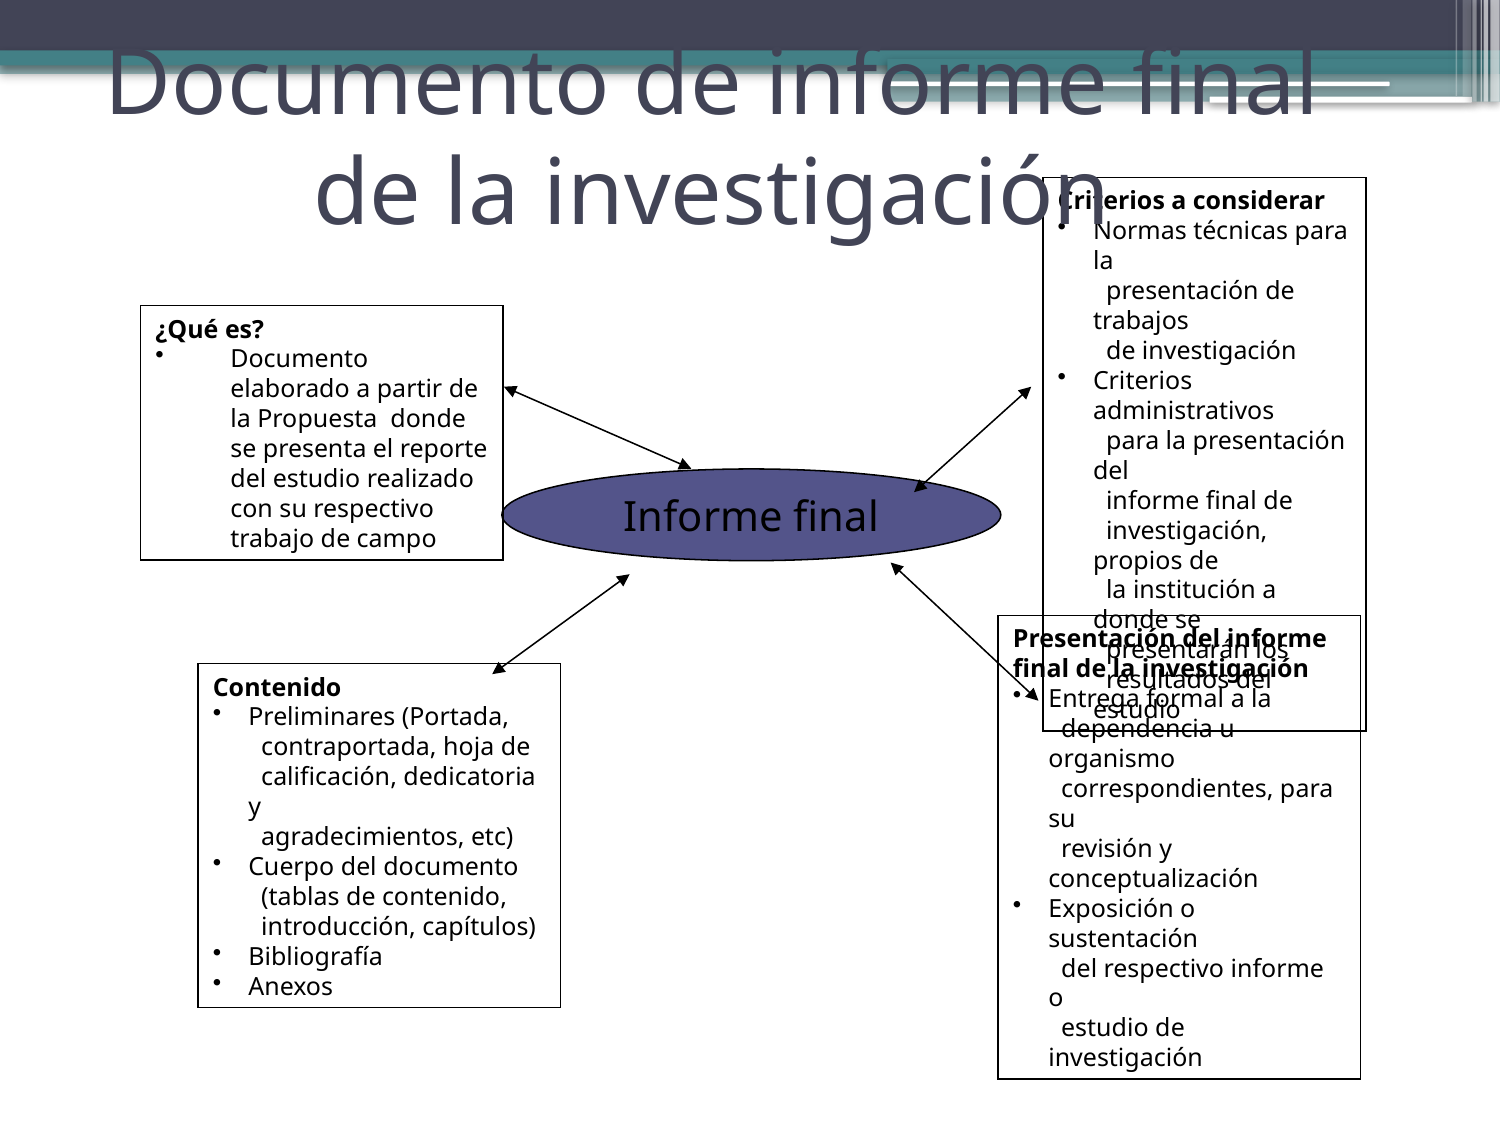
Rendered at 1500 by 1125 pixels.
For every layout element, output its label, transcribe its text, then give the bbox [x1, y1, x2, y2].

text_box Documento de informe final de la investigación [74, 137, 1350, 250]
text_box [890, 562, 1039, 701]
text_box Presentación del informe final de la investigación Entrega formal a la dependencia u organismo correspondientes, para su revisión y conceptualización Exposición o sustentación del respectivo informe o estudio de investigación [998, 615, 1361, 1080]
text_box Contenido Preliminares (Portada, contraportada, hoja de calificación, dedicatoria y agradecimientos, etc) Cuerpo del documento (tablas de contenido, introducción, capítulos) Bibliografía Anexos [198, 663, 561, 1008]
text_box Informe final [503, 468, 1001, 561]
text_box Criterios a considerar Normas técnicas para la presentación de trabajos de investigación Criterios administrativos para la presentación del informe final de investigación, propios de la institución a donde se presentarán los resultados del estudio [1042, 177, 1367, 732]
text_box ¿Qué es? Documento elaborado a partir de la Propuesta donde se presenta el reporte del estudio realizado con su respectivo trabajo de campo [140, 305, 503, 560]
text_box [914, 386, 1032, 493]
text_box [503, 385, 692, 470]
text_box [492, 574, 630, 675]
